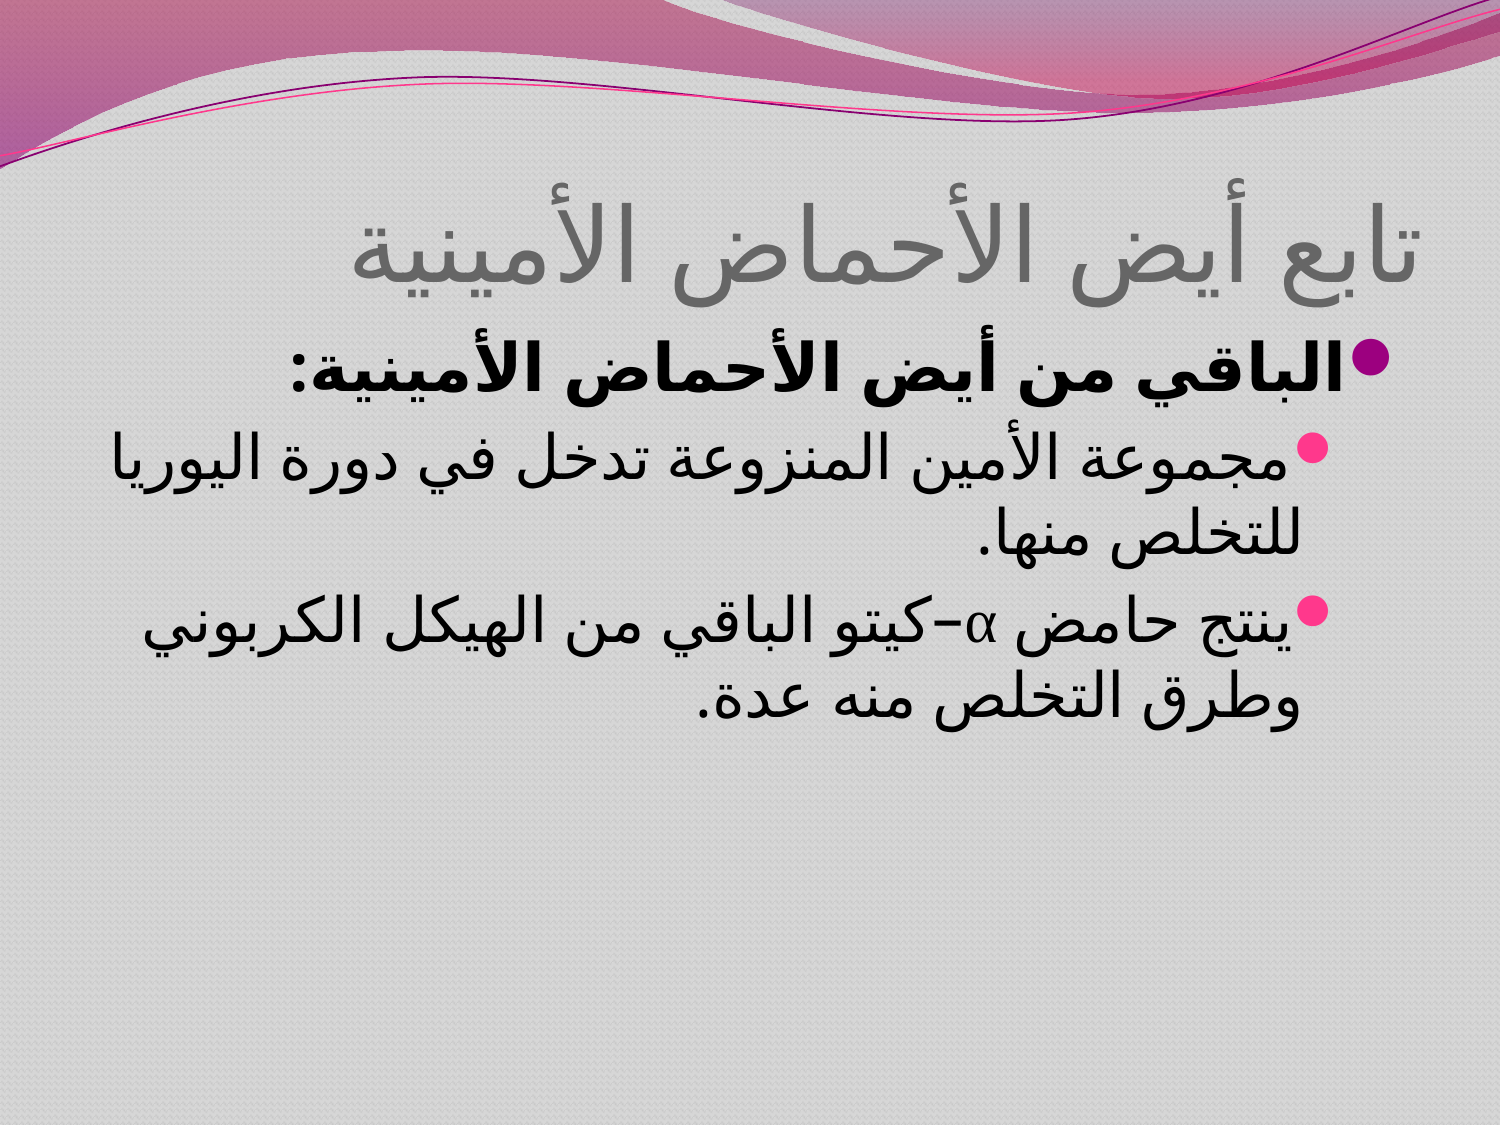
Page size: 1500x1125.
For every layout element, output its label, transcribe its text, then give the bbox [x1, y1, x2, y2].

list الباقي من أيض الأحماض الأمينية: مجموعة الأمين المنزوعة تدخل في دورة اليوريا للتخلص منها. ينتج حامض α–كيتو الباقي من الهيكل الكربوني وطرق التخلص منه عدة. [75, 317, 1425, 1038]
title تابع أيض الأحماض الأمينية [75, 115, 1425, 303]
